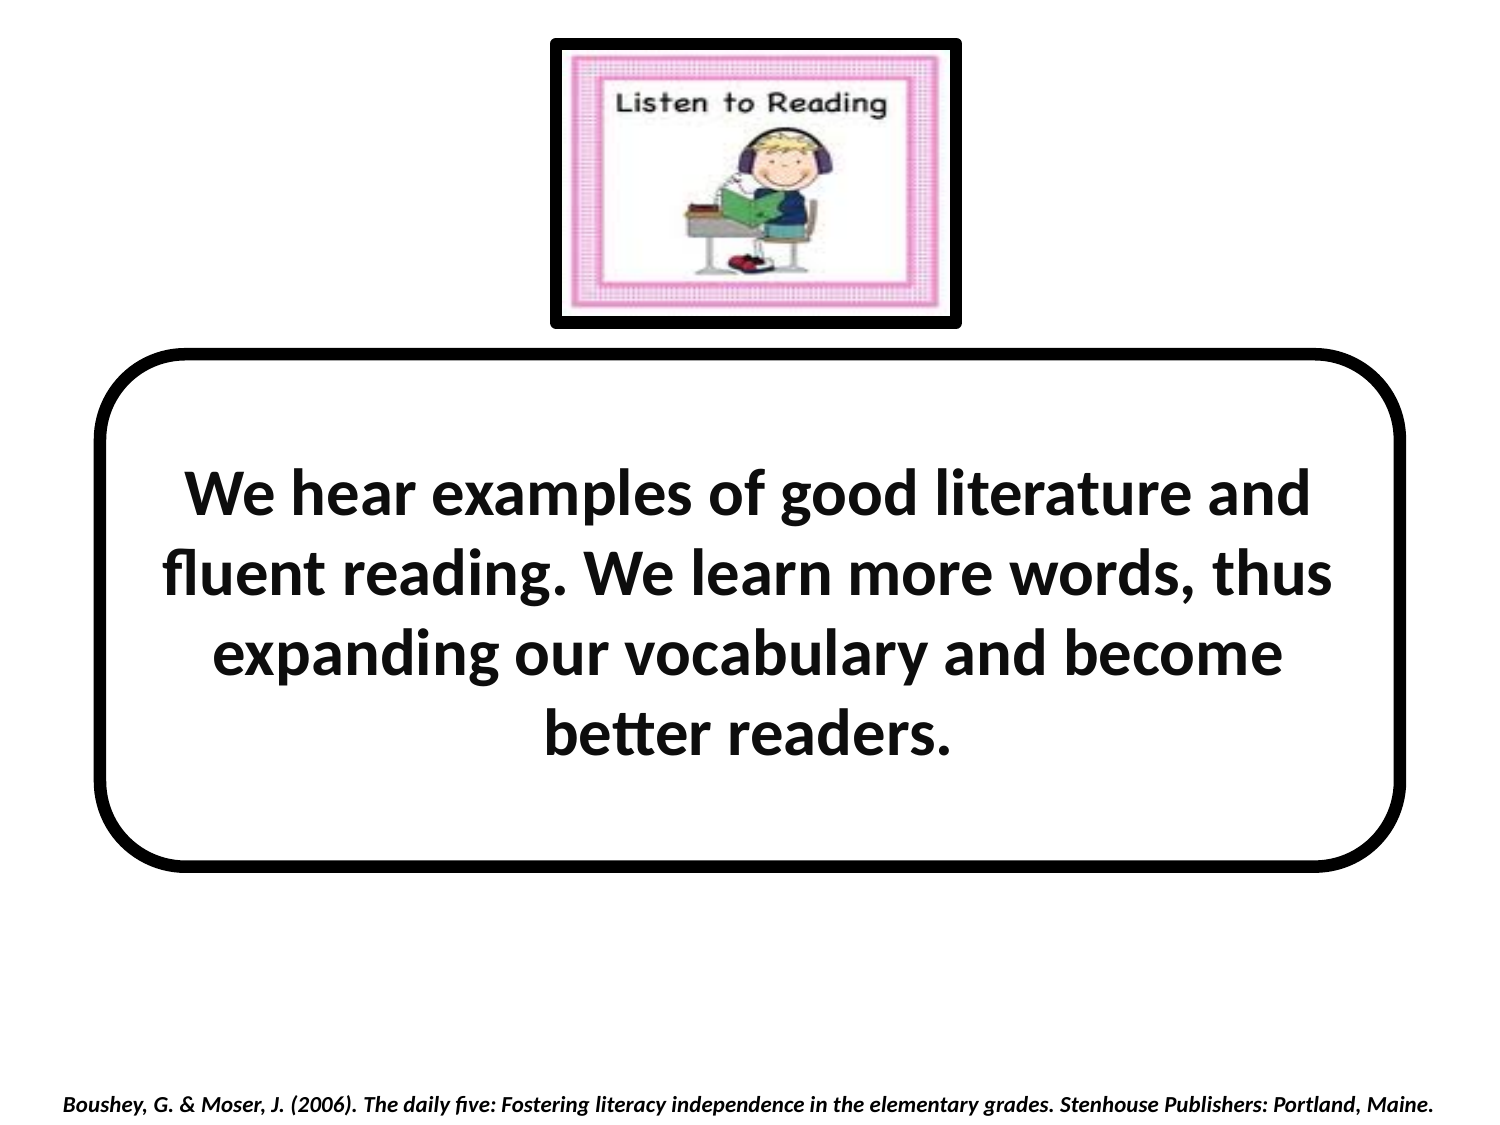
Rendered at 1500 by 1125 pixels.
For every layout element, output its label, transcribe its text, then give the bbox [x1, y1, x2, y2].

text_box We hear examples of good literature and fluent reading. We learn more words, thus expanding our vocabulary and become better readers. [125, 441, 1373, 777]
text_box Boushey, G. & Moser, J. (2006). The daily five: Fostering literacy independence in the elementary grades. Stenhouse Publishers: Portland, Maine. [0, 1082, 1500, 1125]
text_box [97, 352, 1403, 869]
picture [562, 49, 951, 317]
